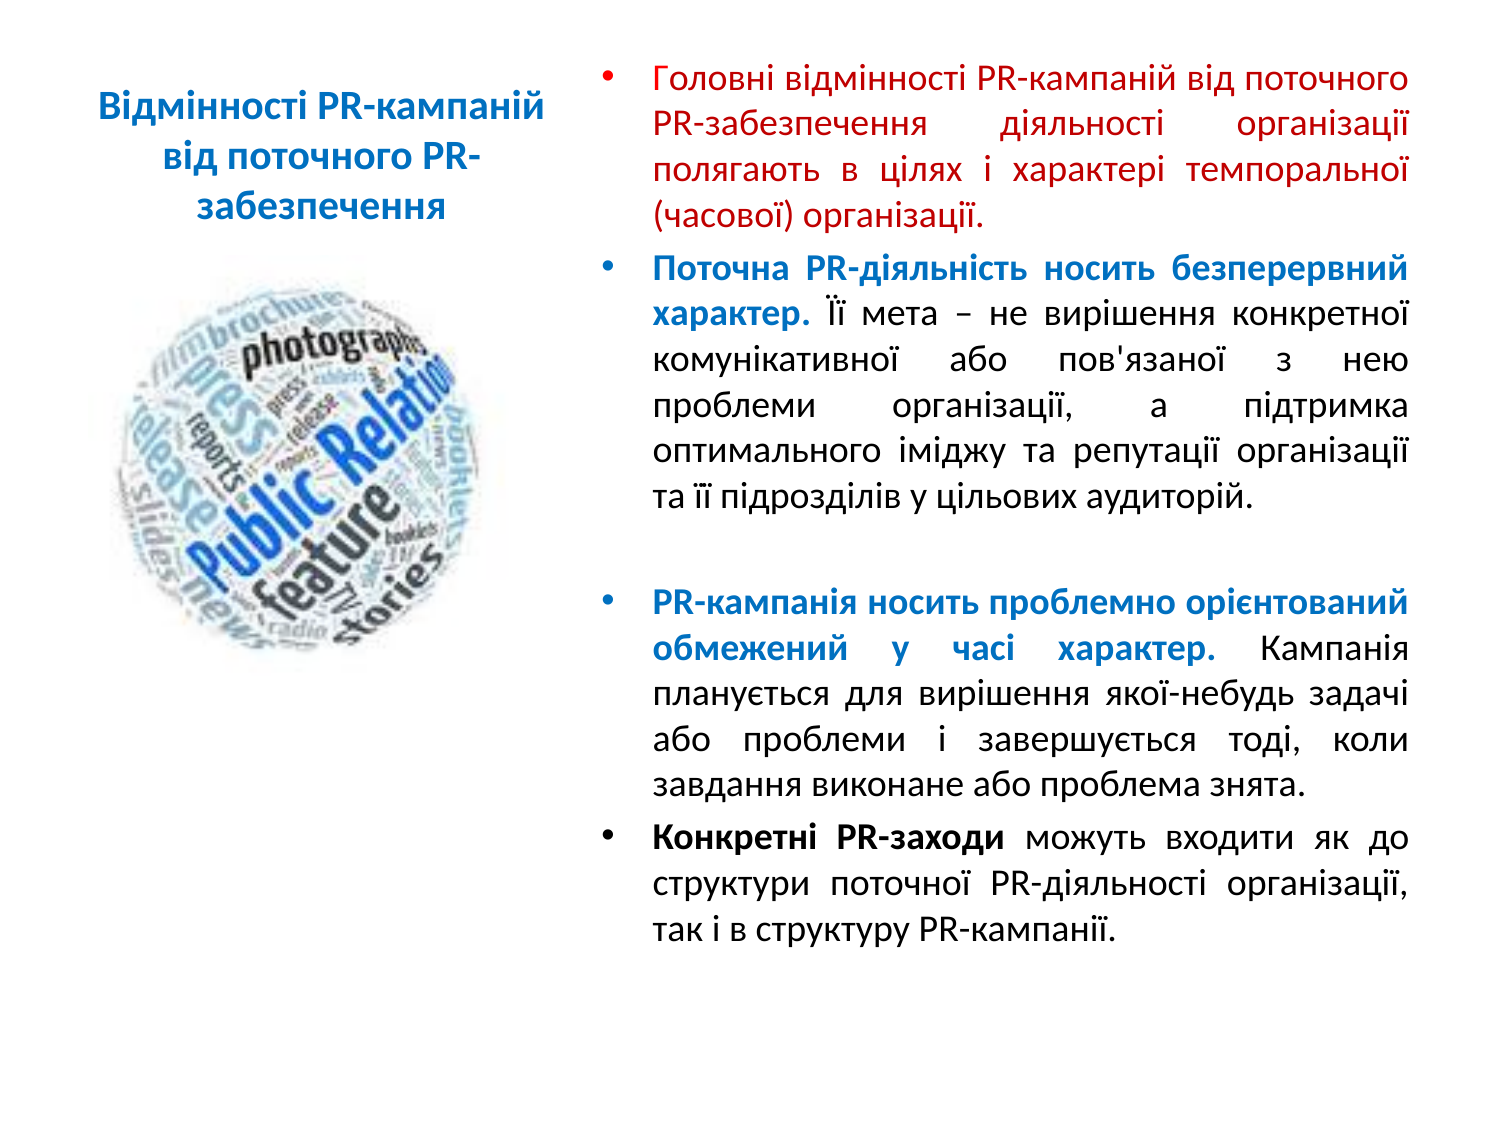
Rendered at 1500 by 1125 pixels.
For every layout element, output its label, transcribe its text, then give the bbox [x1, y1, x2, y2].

picture [88, 255, 514, 690]
list Головні відмінності PR-кампаній від поточного PR-забезпечення діяльності організації полягають в цілях і характері темпоральної (часової) організації. Поточна PR-діяльність носить безперервний характер. Її мета – не вирішення конкретної комунікативної або пов'язаної з нею проблеми організації, а підтримка оптимального іміджу та репутації організації та її підрозділів у цільових аудиторій. PR-кампанія носить проблемно орієнтований обмежений у часі характер. Кампанія планується для вирішення якої-небудь задачі або проблеми і завершується тоді, коли завдання виконане або проблема знята. Конкретні PR-заходи можуть входити як до структури поточної PR-діяльності організації, так і в структуру PR-кампанії. [586, 44, 1425, 1005]
title Відмінності PR-кампаній від поточного PR-забезпечення [75, 44, 569, 236]
